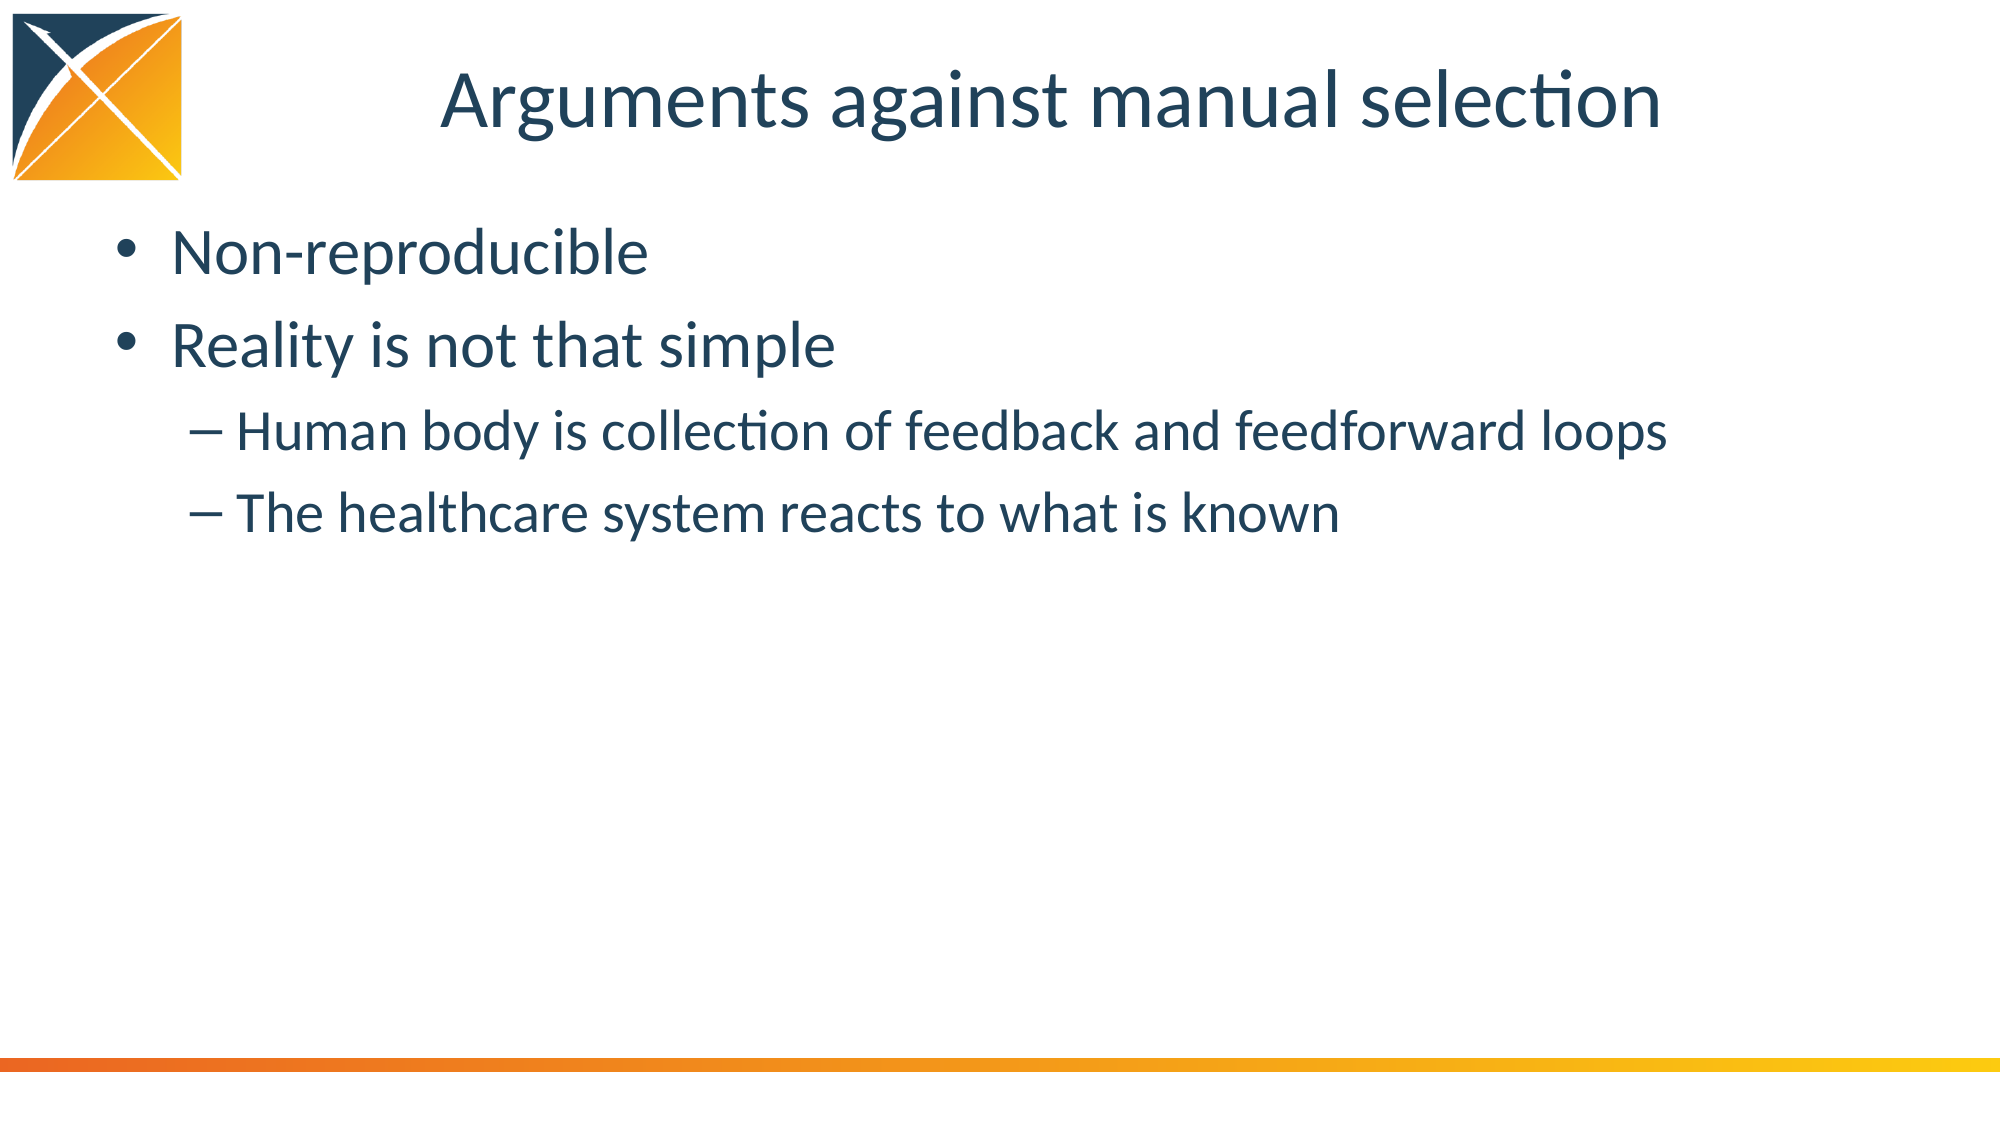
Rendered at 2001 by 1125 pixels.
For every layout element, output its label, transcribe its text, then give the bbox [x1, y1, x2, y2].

list Non-reproducible Reality is not that simple Human body is collection of feedback and feedforward loops The healthcare system reacts to what is known [99, 200, 1900, 1005]
title Arguments against manual selection [205, 24, 1900, 163]
picture [0, 0, 206, 200]
